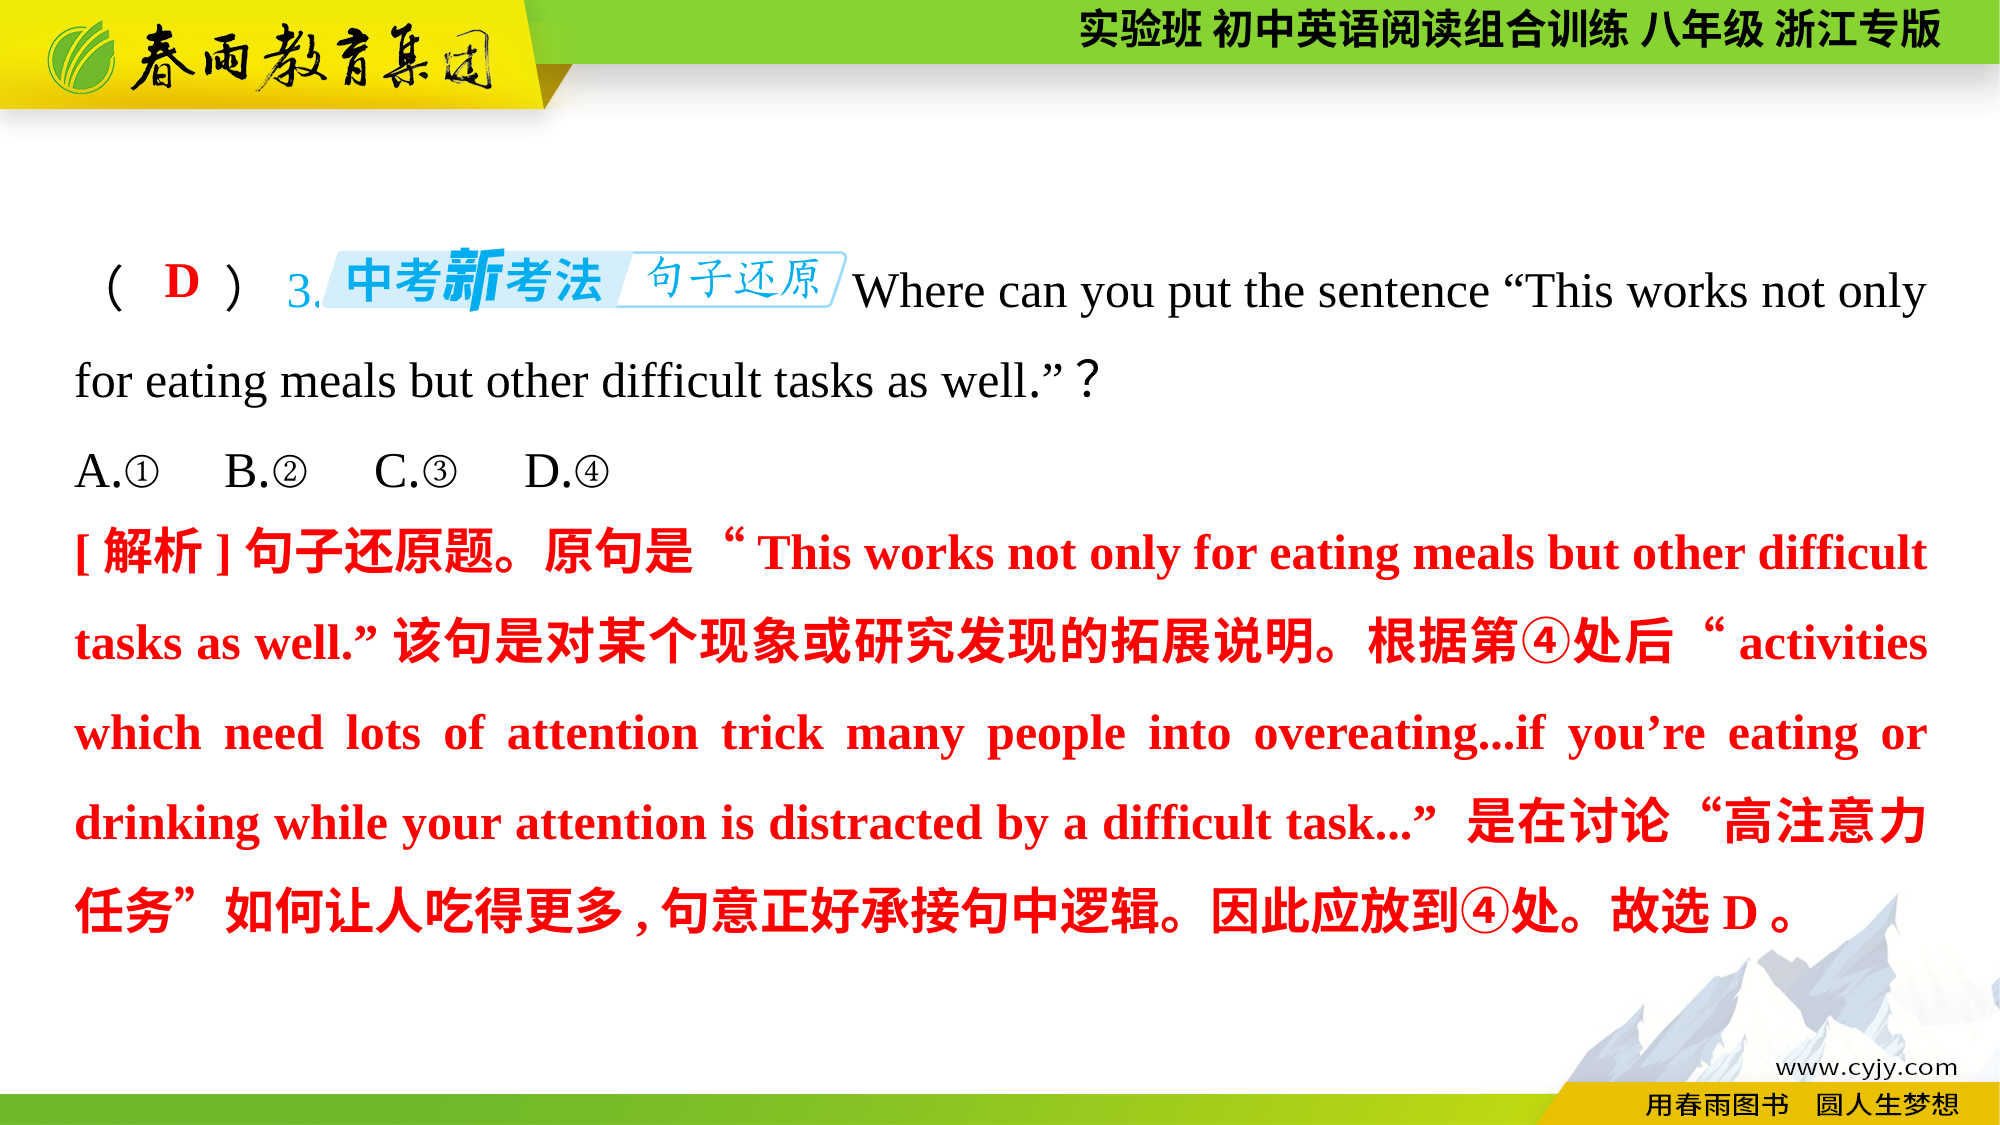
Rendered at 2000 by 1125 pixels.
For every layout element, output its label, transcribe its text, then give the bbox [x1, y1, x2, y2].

picture [0, 0, 2000, 1125]
list （ ）3. Where can you put the sentence “This works not only for eating meals but other difficult tasks as well.”？ A.① B.② C.③ D.④ [59, 219, 1944, 482]
text_box D [149, 239, 216, 315]
text_box [解析]句子还原题。原句是“This works not only for eating meals but other difficult tasks as well.”该句是对某个现象或研究发现的拓展说明。根据第④处后“activities which need lots of attention trick many people into overeating...if you’re eating or drinking while your attention is distracted by a difficult task...” 是在讨论“高注意力任务”如何让人吃得更多,句意正好承接句中逻辑。因此应放到④处。故选D。 [59, 482, 1944, 948]
